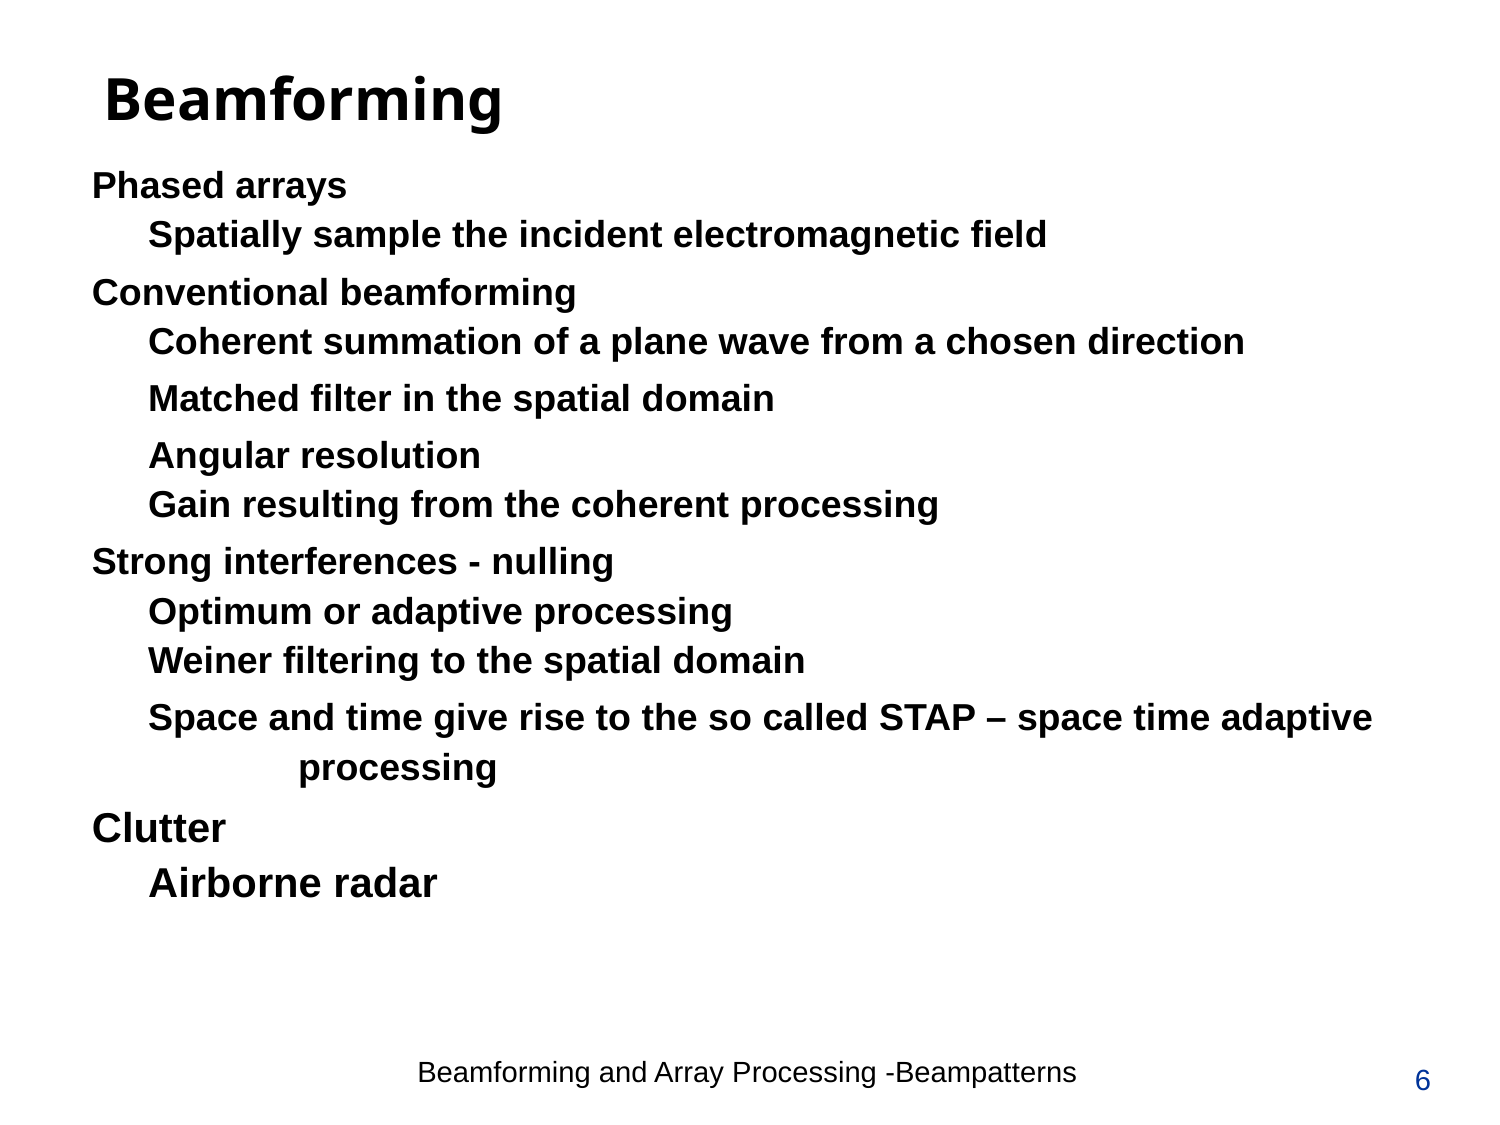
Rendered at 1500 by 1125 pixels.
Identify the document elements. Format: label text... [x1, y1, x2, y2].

slide_number 6 [1207, 1055, 1447, 1102]
list Phased arrays Spatially sample the incident electromagnetic field Conventional beamforming Coherent summation of a plane wave from a chosen direction Matched filter in the spatial domain Angular resolution Gain resulting from the coherent processing Strong interferences - nulling Optimum or adaptive processing Weiner filtering to the spatial domain Space and time give rise to the so called STAP – space time adaptive processing Clutter Airborne radar [76, 148, 1436, 1035]
title Beamforming [88, 54, 926, 142]
